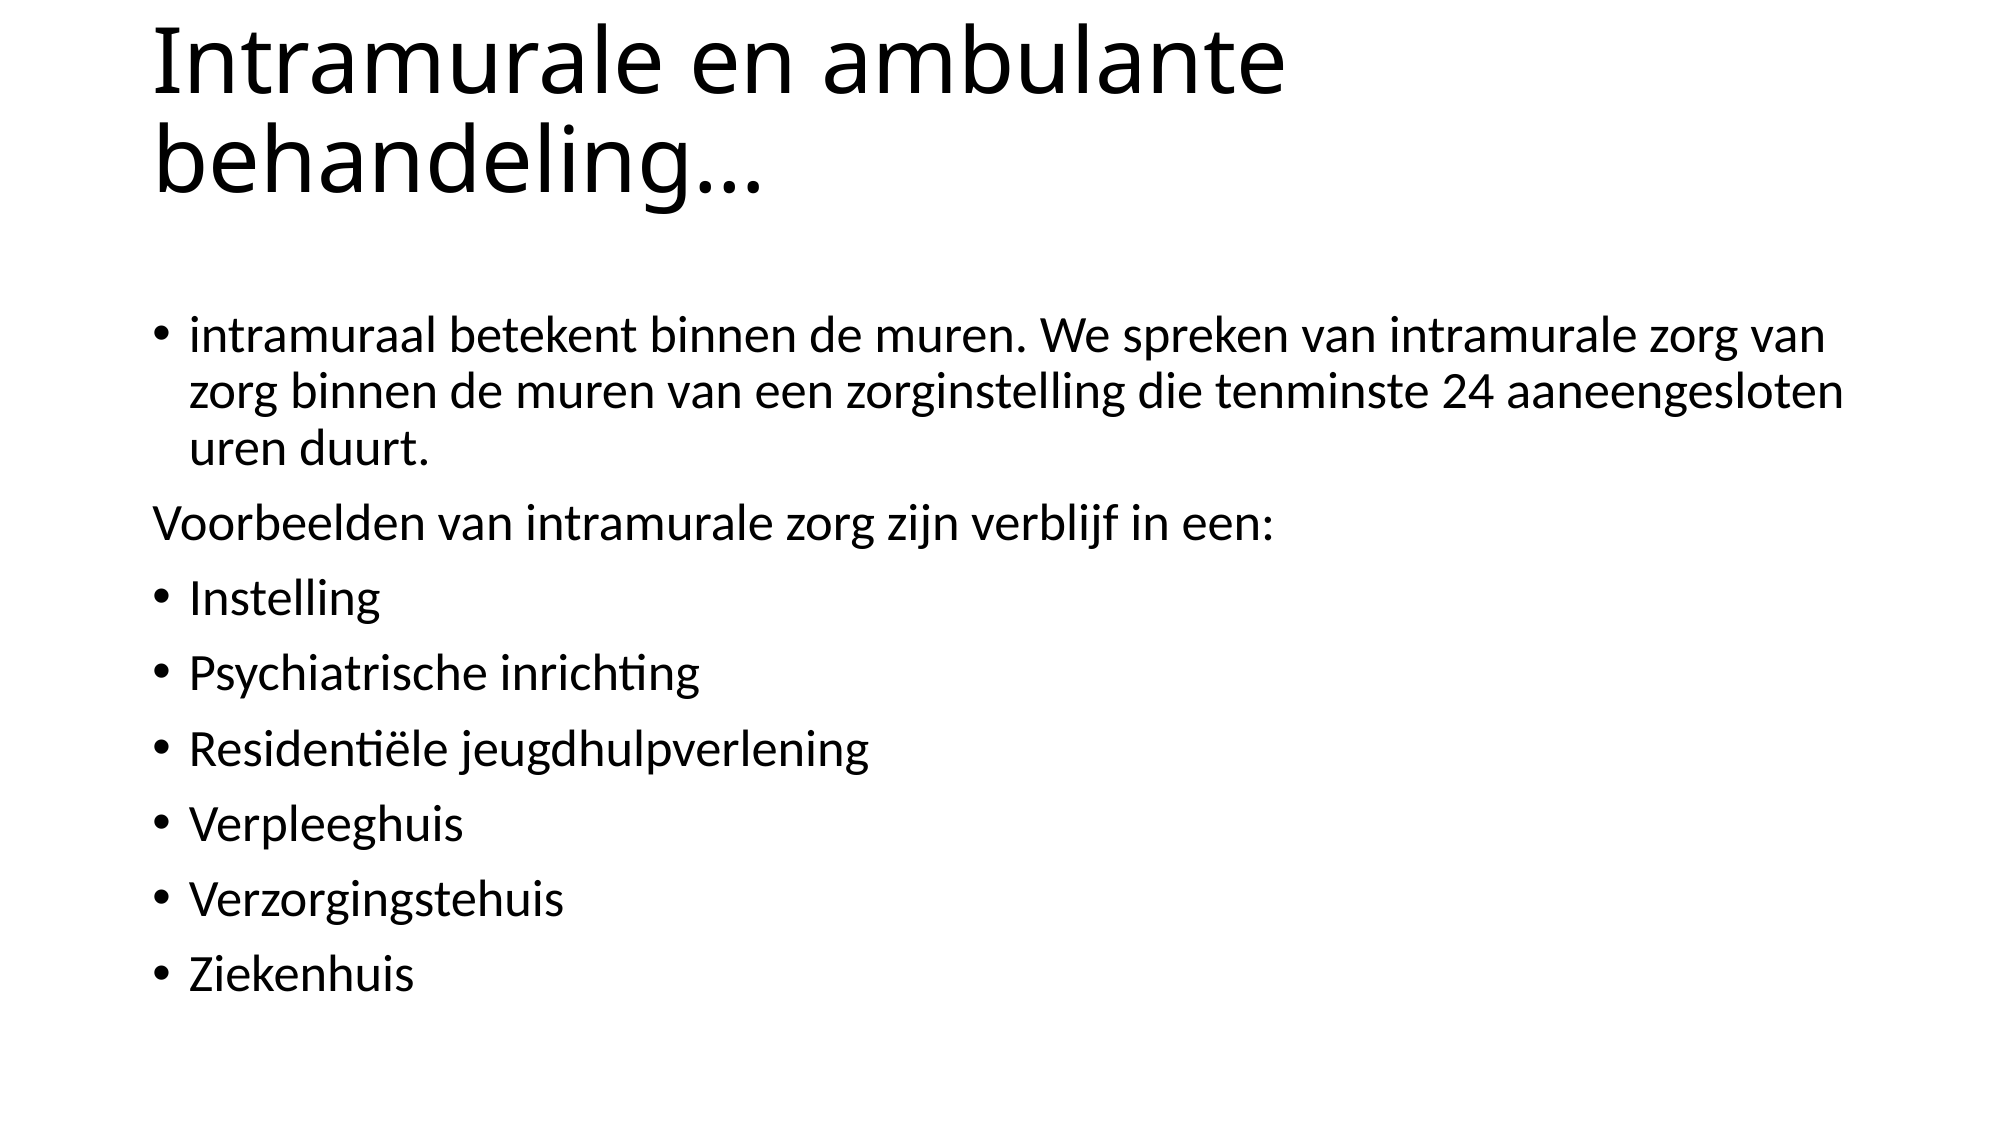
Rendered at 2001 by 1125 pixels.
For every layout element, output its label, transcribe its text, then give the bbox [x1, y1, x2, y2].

list intramuraal betekent binnen de muren. We spreken van intramurale zorg van zorg binnen de muren van een zorginstelling die tenminste 24 aaneengesloten uren duurt. Voorbeelden van intramurale zorg zijn verblijf in een: Instelling Psychiatrische inrichting Residentiële jeugdhulpverlening Verpleeghuis Verzorgingstehuis Ziekenhuis [137, 299, 1863, 1014]
title Intramurale en ambulante behandeling… [137, 59, 1863, 278]
